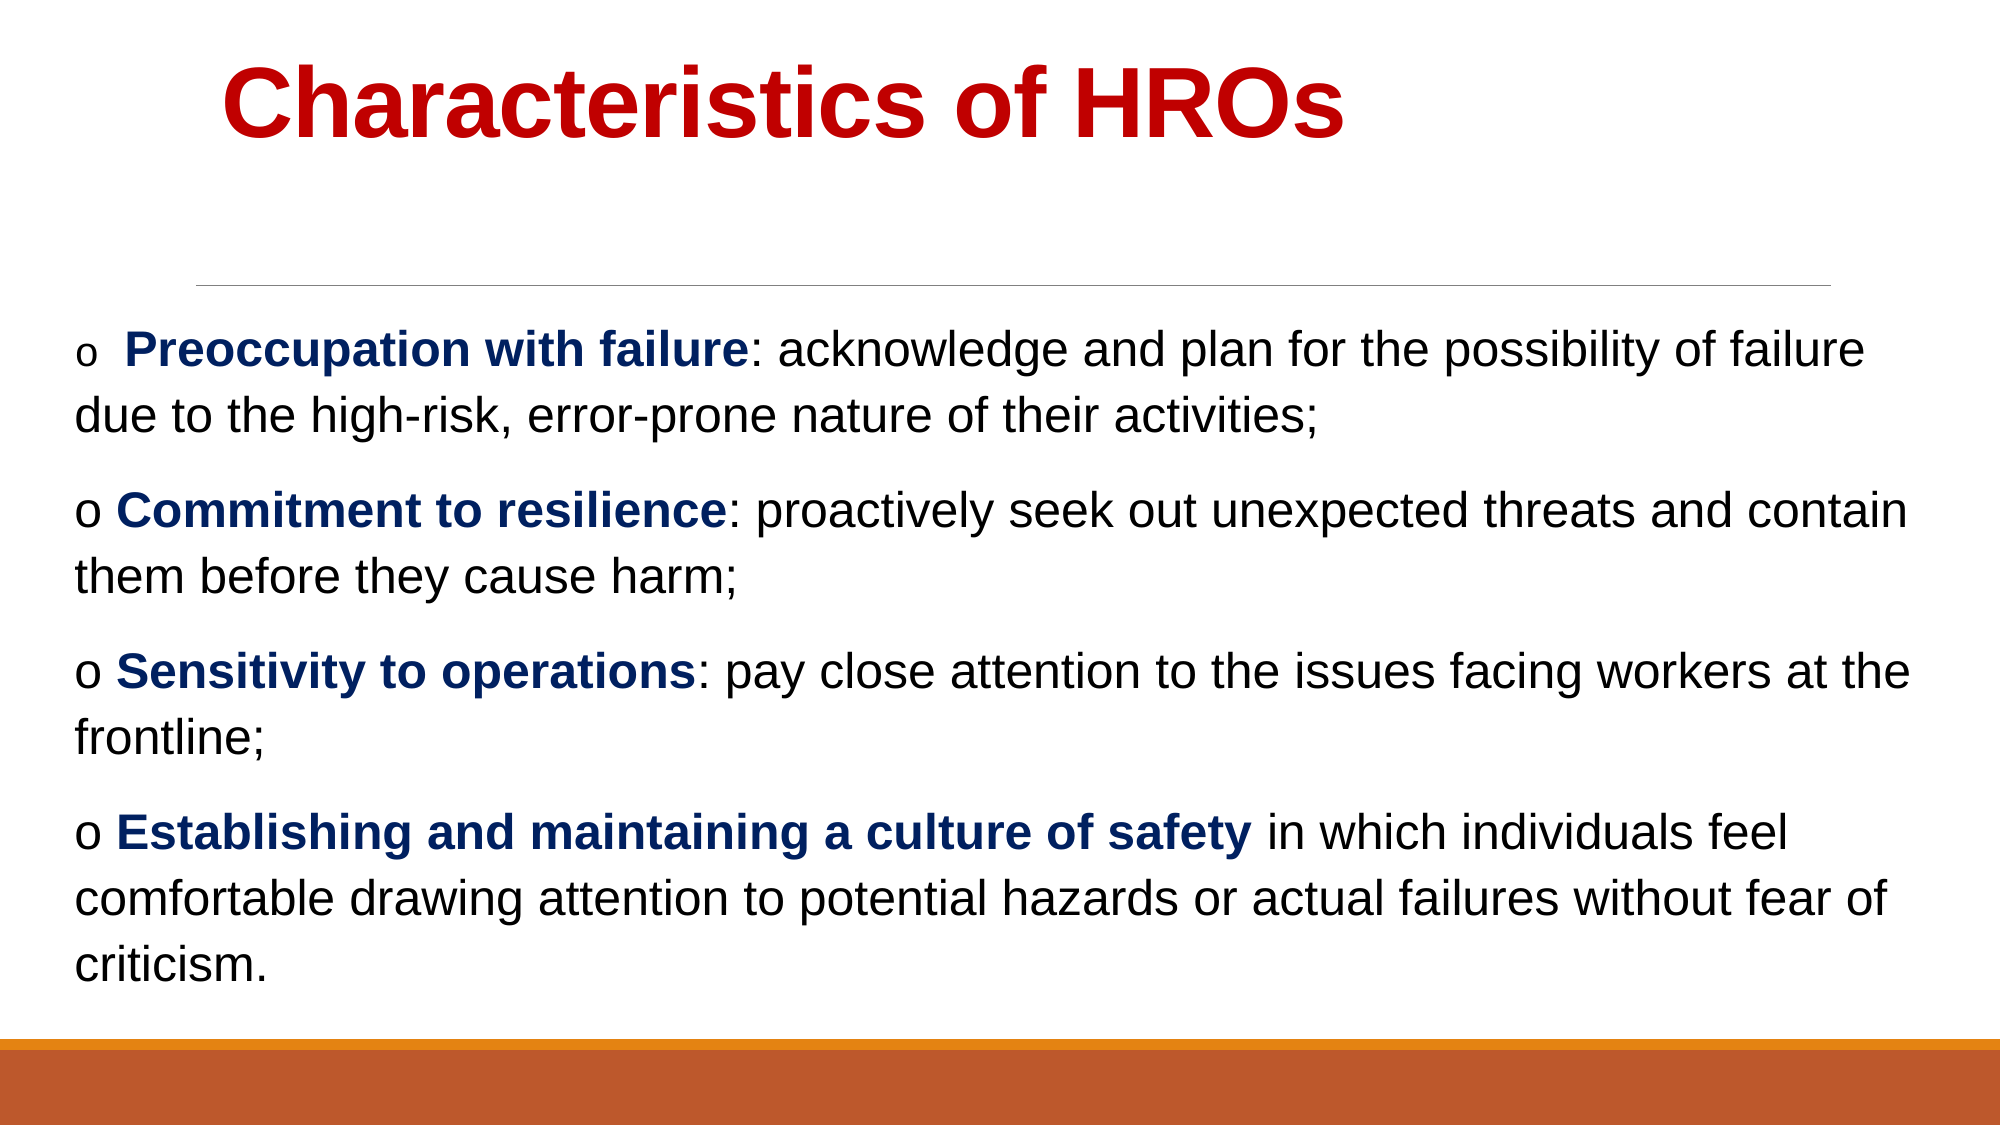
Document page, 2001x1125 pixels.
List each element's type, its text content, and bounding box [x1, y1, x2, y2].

list o Preoccupation with failure: acknowledge and plan for the possibility of failure due to the high-risk, error-prone nature of their activities; o Commitment to resilience: proactively seek out unexpected threats and contain them before they cause harm; o Sensitivity to operations: pay close attention to the issues facing workers at the frontline; o Establishing and maintaining a culture of safety in which individuals feel comfortable drawing attention to potential hazards or actual failures without fear of criticism. [59, 302, 1938, 1030]
title Characteristics of HROs [180, 47, 1830, 285]
